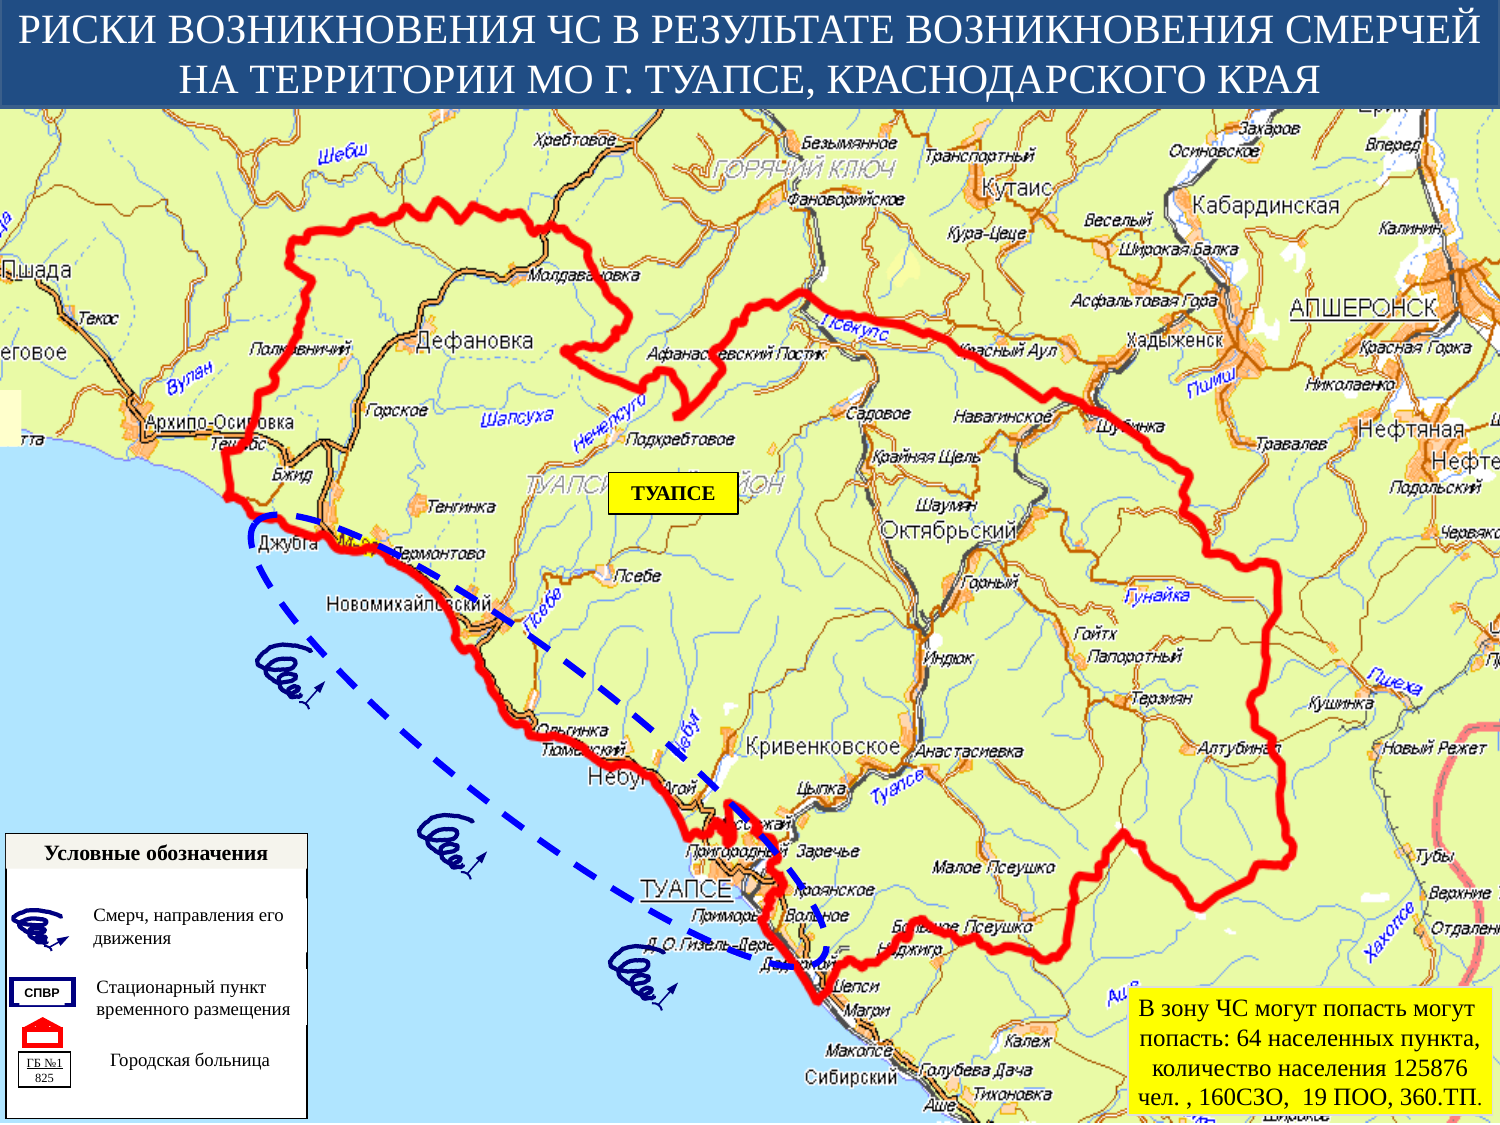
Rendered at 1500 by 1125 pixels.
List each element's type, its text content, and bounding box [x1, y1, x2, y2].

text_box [13, 909, 69, 952]
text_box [612, 944, 677, 1014]
text_box РИСКИ ВОЗНИКНОВЕНИЯ ЧС В РЕЗУЛЬТАТЕ ВОЗНИКНОВЕНИЯ СМЕРЧЕЙ НА ТЕРРИТОРИИ МО г. ТУАПСЕ, КРАСНОДАРСКОГО КРАЯ [0, 0, 1500, 101]
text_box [260, 643, 324, 712]
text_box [24, 1019, 61, 1046]
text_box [5, 833, 308, 1119]
picture [0, 101, 1500, 1123]
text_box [421, 813, 486, 882]
